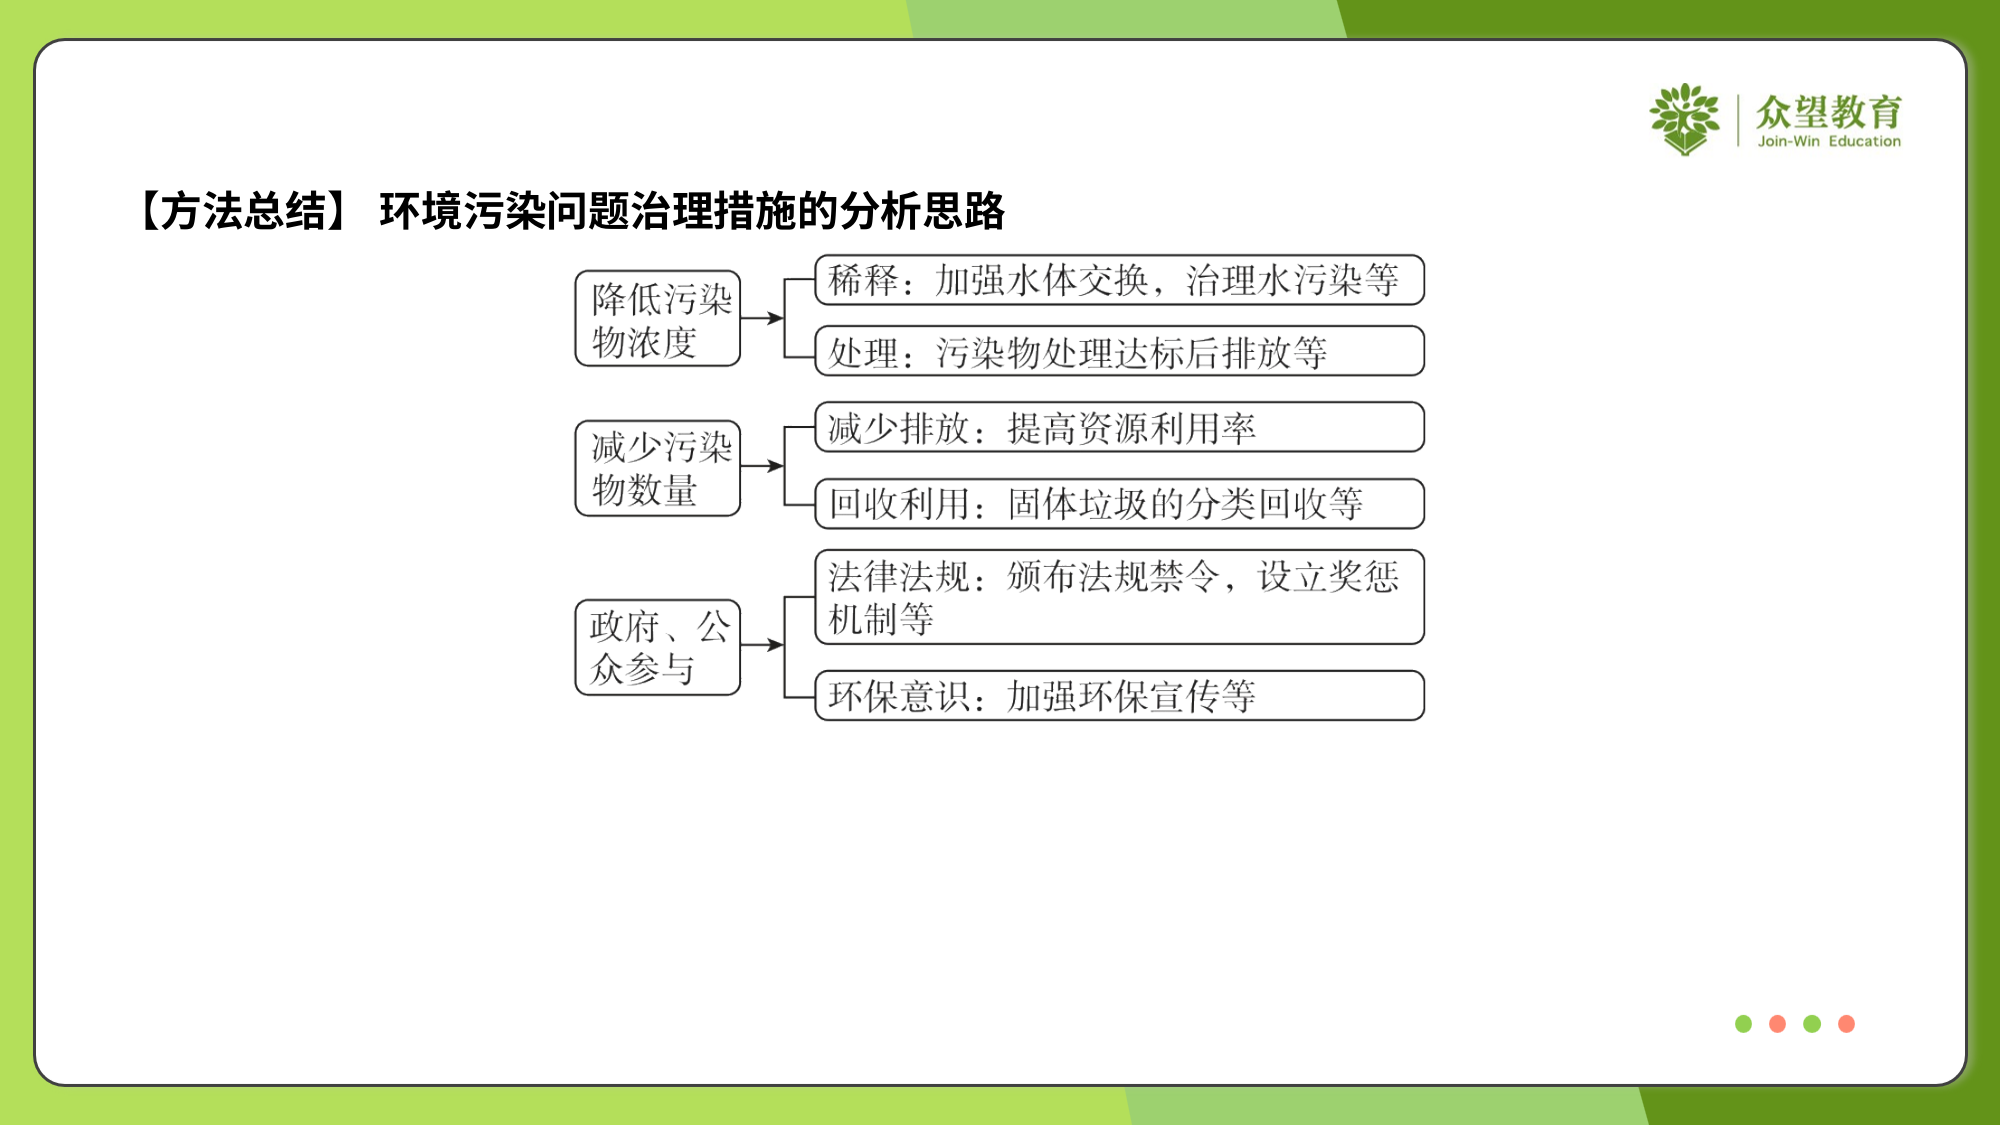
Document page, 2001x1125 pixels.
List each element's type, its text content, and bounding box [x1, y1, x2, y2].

picture [0, 0, 2000, 1125]
text_box 【方法总结】 环境污染问题治理措施的分析思路 [118, 159, 1883, 226]
